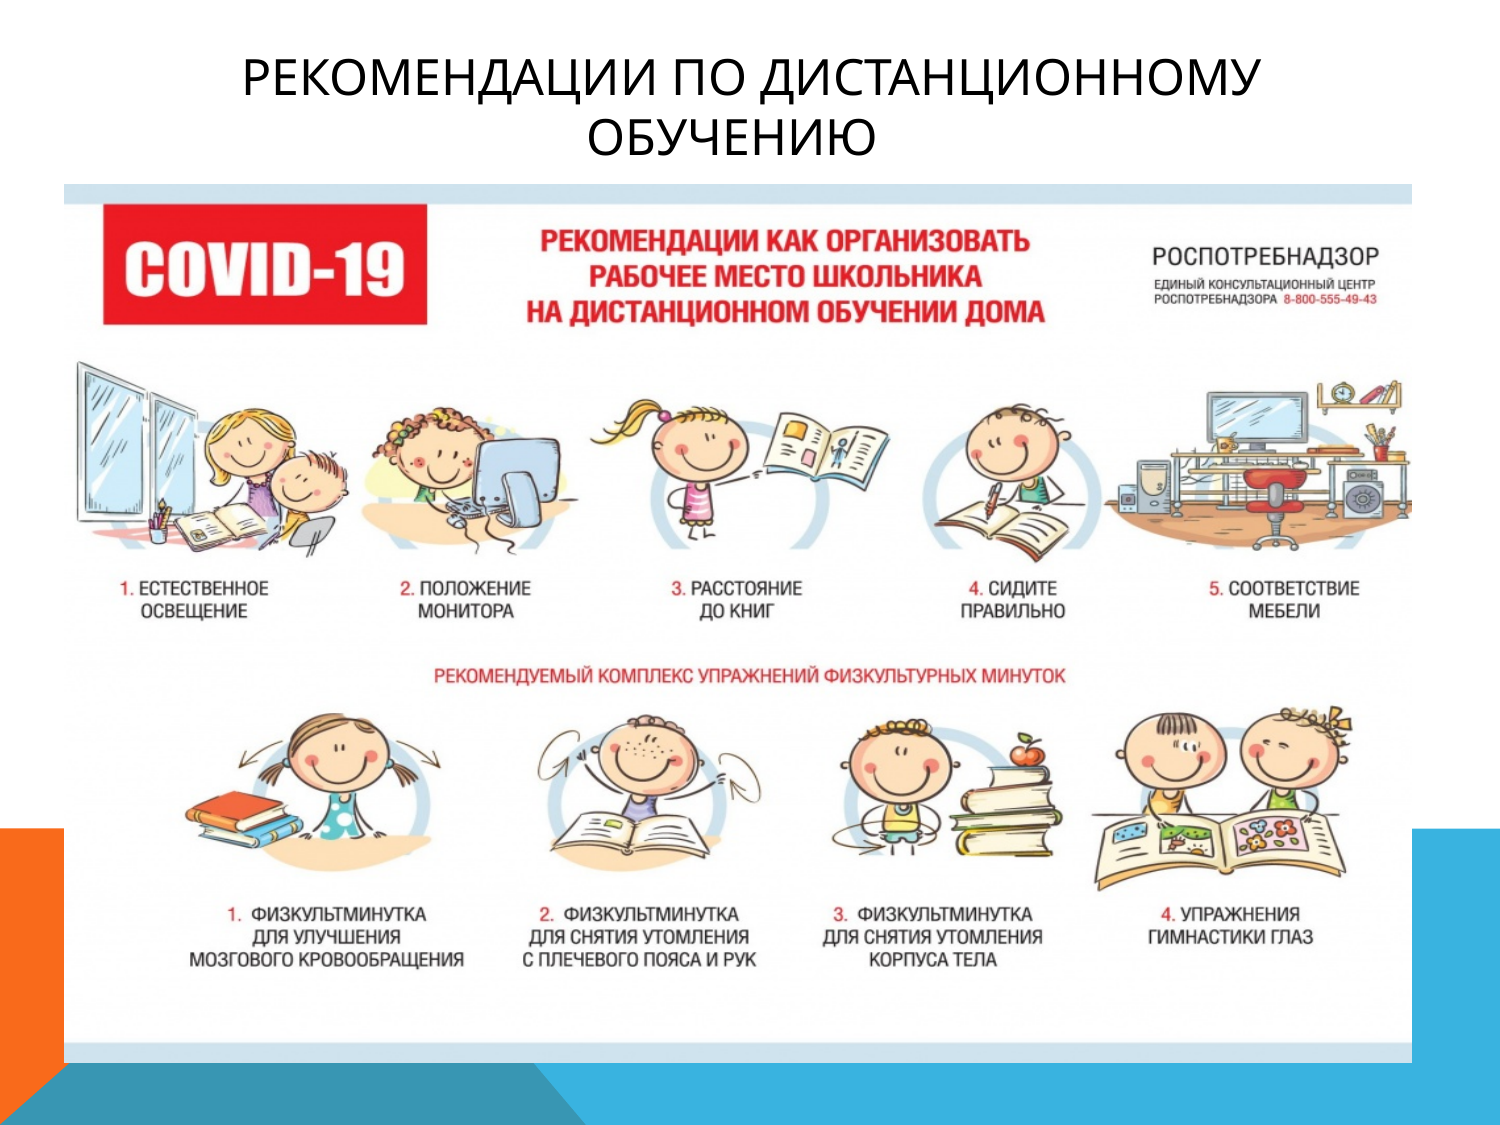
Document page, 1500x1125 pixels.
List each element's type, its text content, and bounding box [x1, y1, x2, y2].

title Рекомендации по дистанционному обучению [135, 60, 1369, 150]
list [64, 184, 1412, 1063]
